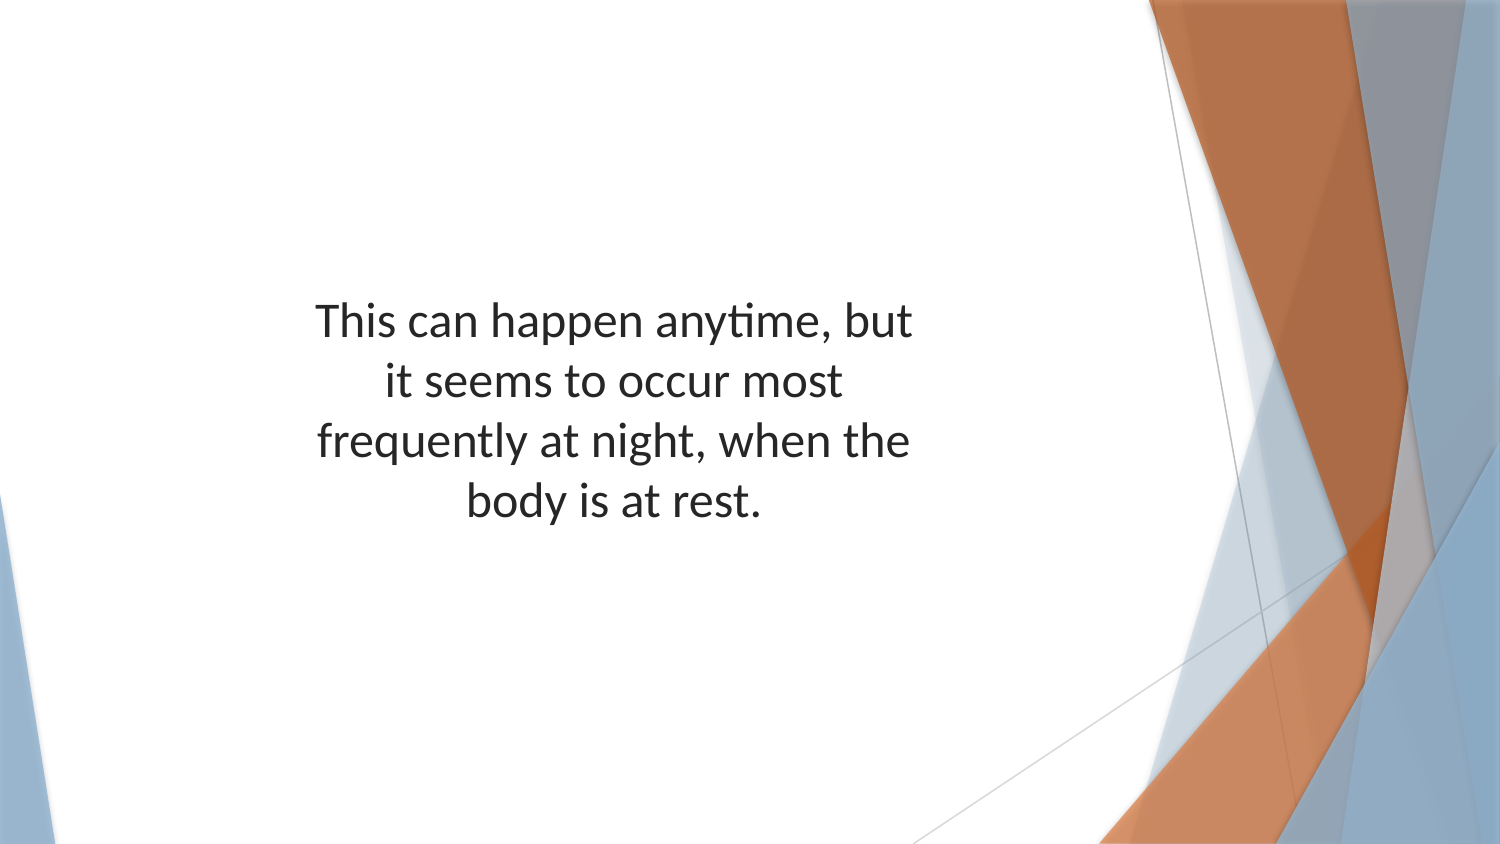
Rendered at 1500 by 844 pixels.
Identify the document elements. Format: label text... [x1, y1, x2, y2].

list This can happen anytime, but it seems to occur most frequently at night, when the body is at rest. [289, 280, 939, 552]
